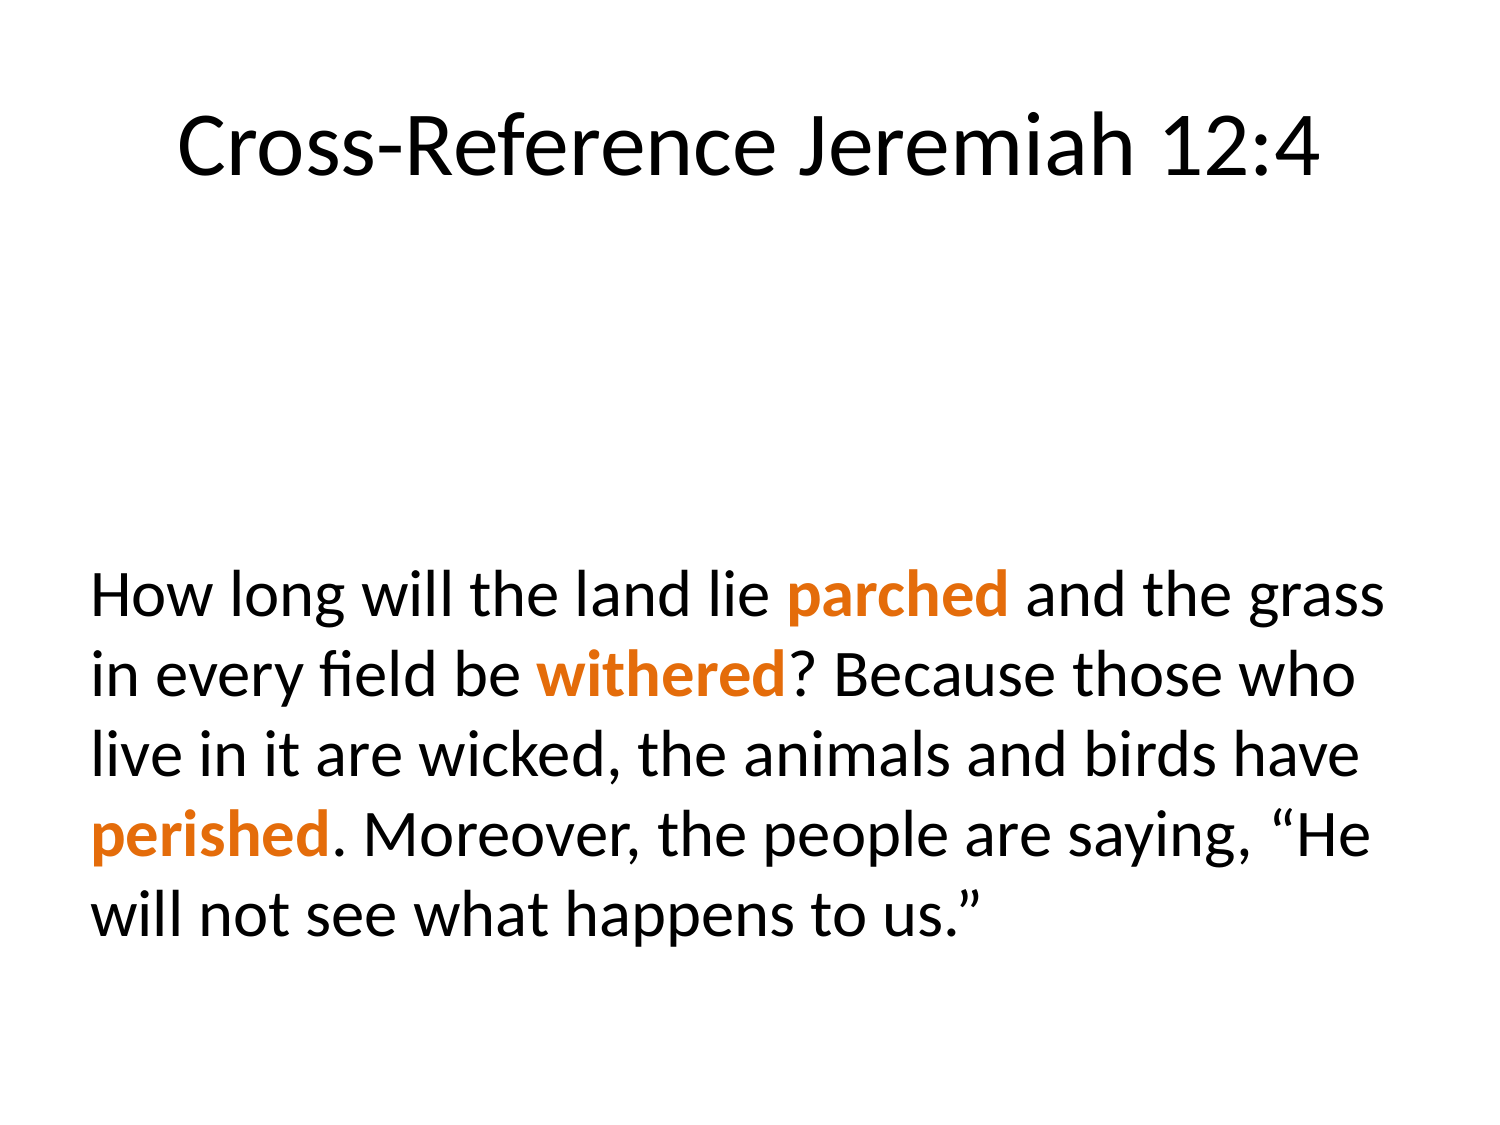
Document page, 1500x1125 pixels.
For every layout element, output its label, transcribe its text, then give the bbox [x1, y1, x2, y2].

list How long will the land lie parched and the grass in every field be withered? Because those who live in it are wicked, the animals and birds have perished. Moreover, the people are saying, “He will not see what happens to us.” [75, 262, 1425, 1005]
title Cross-Reference Jeremiah 12:4 [75, 45, 1425, 233]
